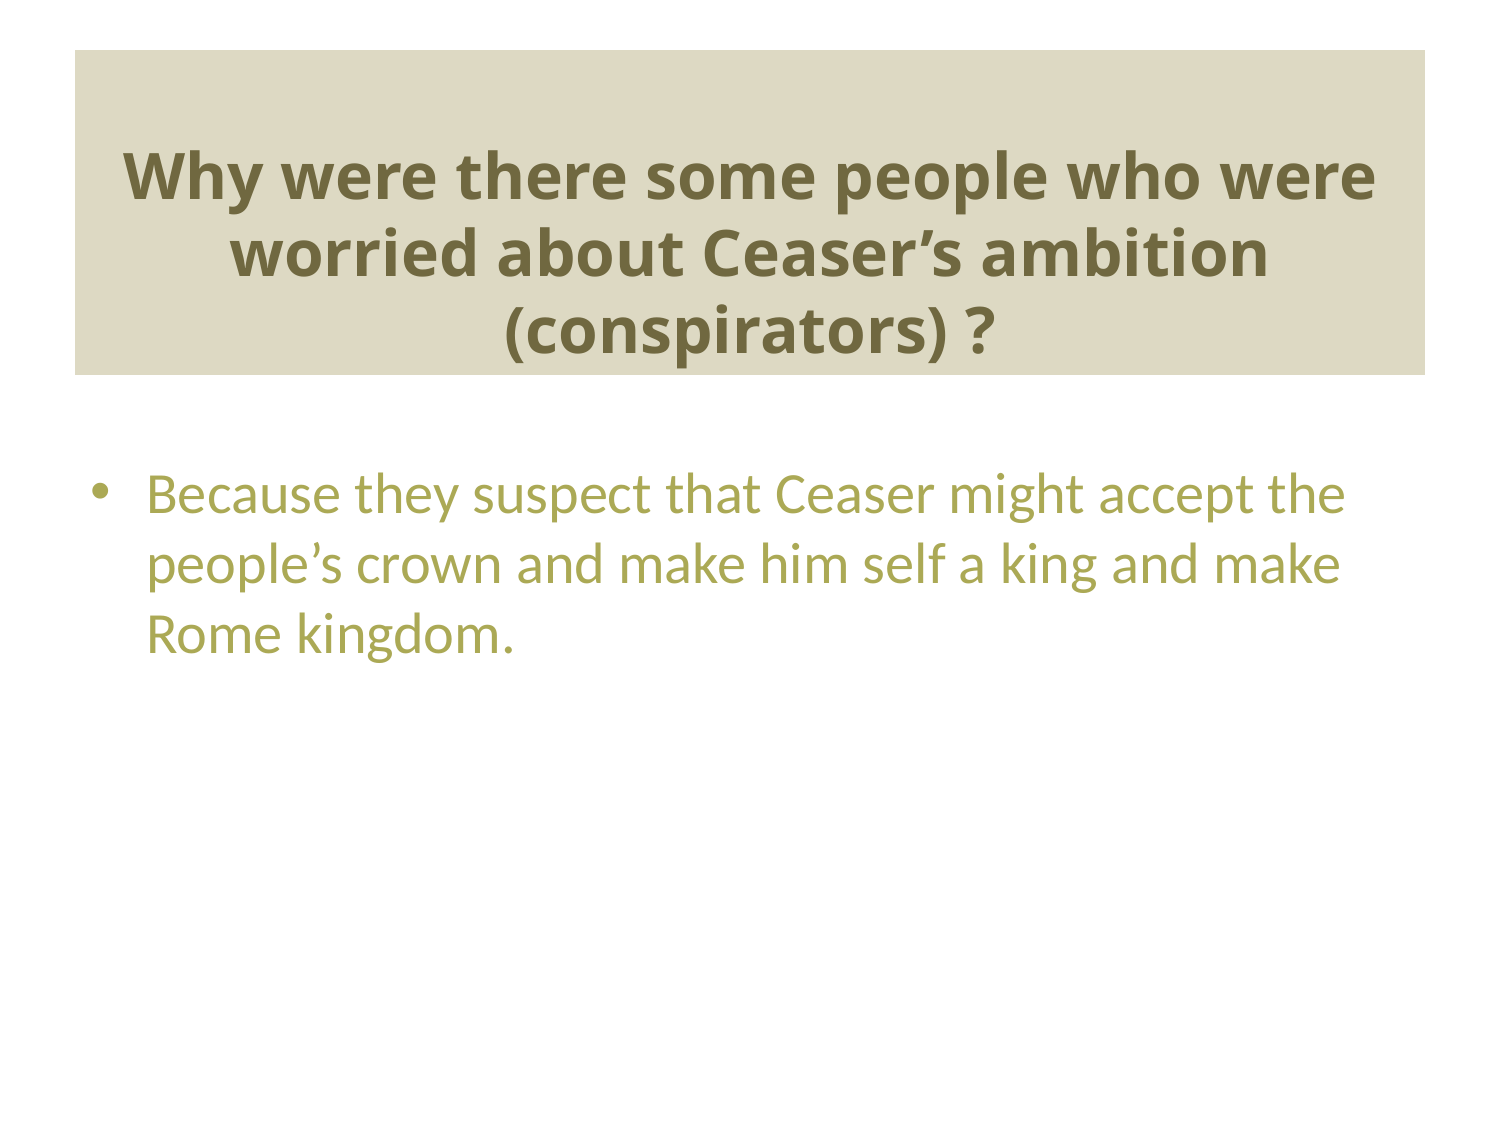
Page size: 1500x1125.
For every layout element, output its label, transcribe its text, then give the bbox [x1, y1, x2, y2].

title Why were there some people who were worried about Ceaser’s ambition (conspirators) ? [75, 50, 1425, 262]
list Because they suspect that Ceaser might accept the people’s crown and make him self a king and make Rome kingdom. [75, 262, 1425, 1005]
